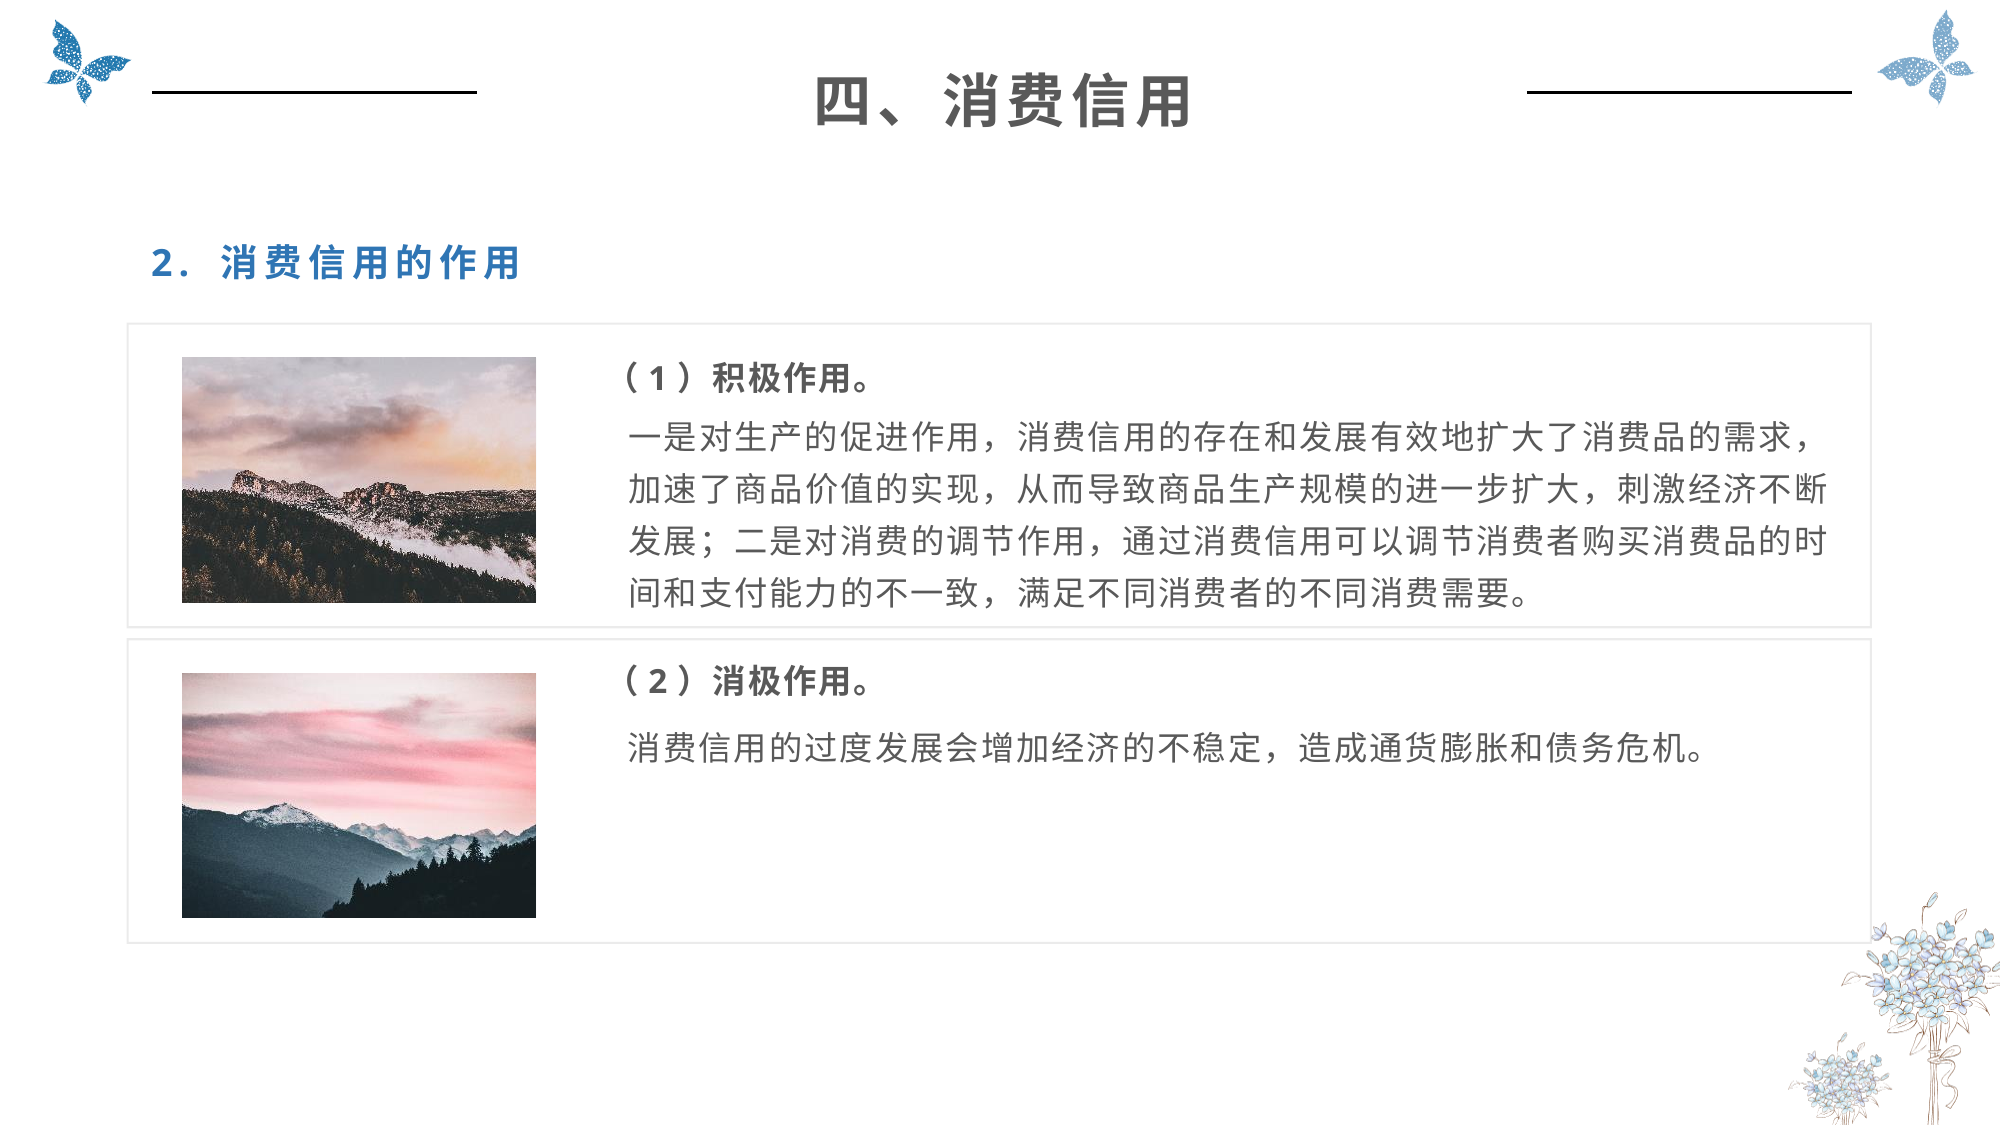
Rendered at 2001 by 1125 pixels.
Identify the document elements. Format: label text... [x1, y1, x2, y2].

text_box 消费信用的过度发展会增加经济的不稳定，造成通货膨胀和债务危机。 [613, 708, 1852, 775]
text_box [127, 638, 1872, 944]
picture [181, 673, 537, 918]
text_box （2）消极作用。 [590, 653, 1829, 708]
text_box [151, 55, 1852, 142]
text_box 2. 消费信用的作用 [136, 231, 536, 292]
text_box [127, 323, 1872, 628]
text_box 一是对生产的促进作用，消费信用的存在和发展有效地扩大了消费品的需求，加速了商品价值的实现，从而导致商品生产规模的进一步扩大，刺激经济不断发展；二是对消费的调节作用，通过消费信用可以调节消费者购买消费品的时 间和支付能力的不一致，满足不同消费者的不同消费需要。 [613, 396, 1852, 619]
picture [181, 357, 537, 603]
text_box （1）积极作用。 [590, 349, 1829, 405]
picture [1788, 892, 2000, 1125]
